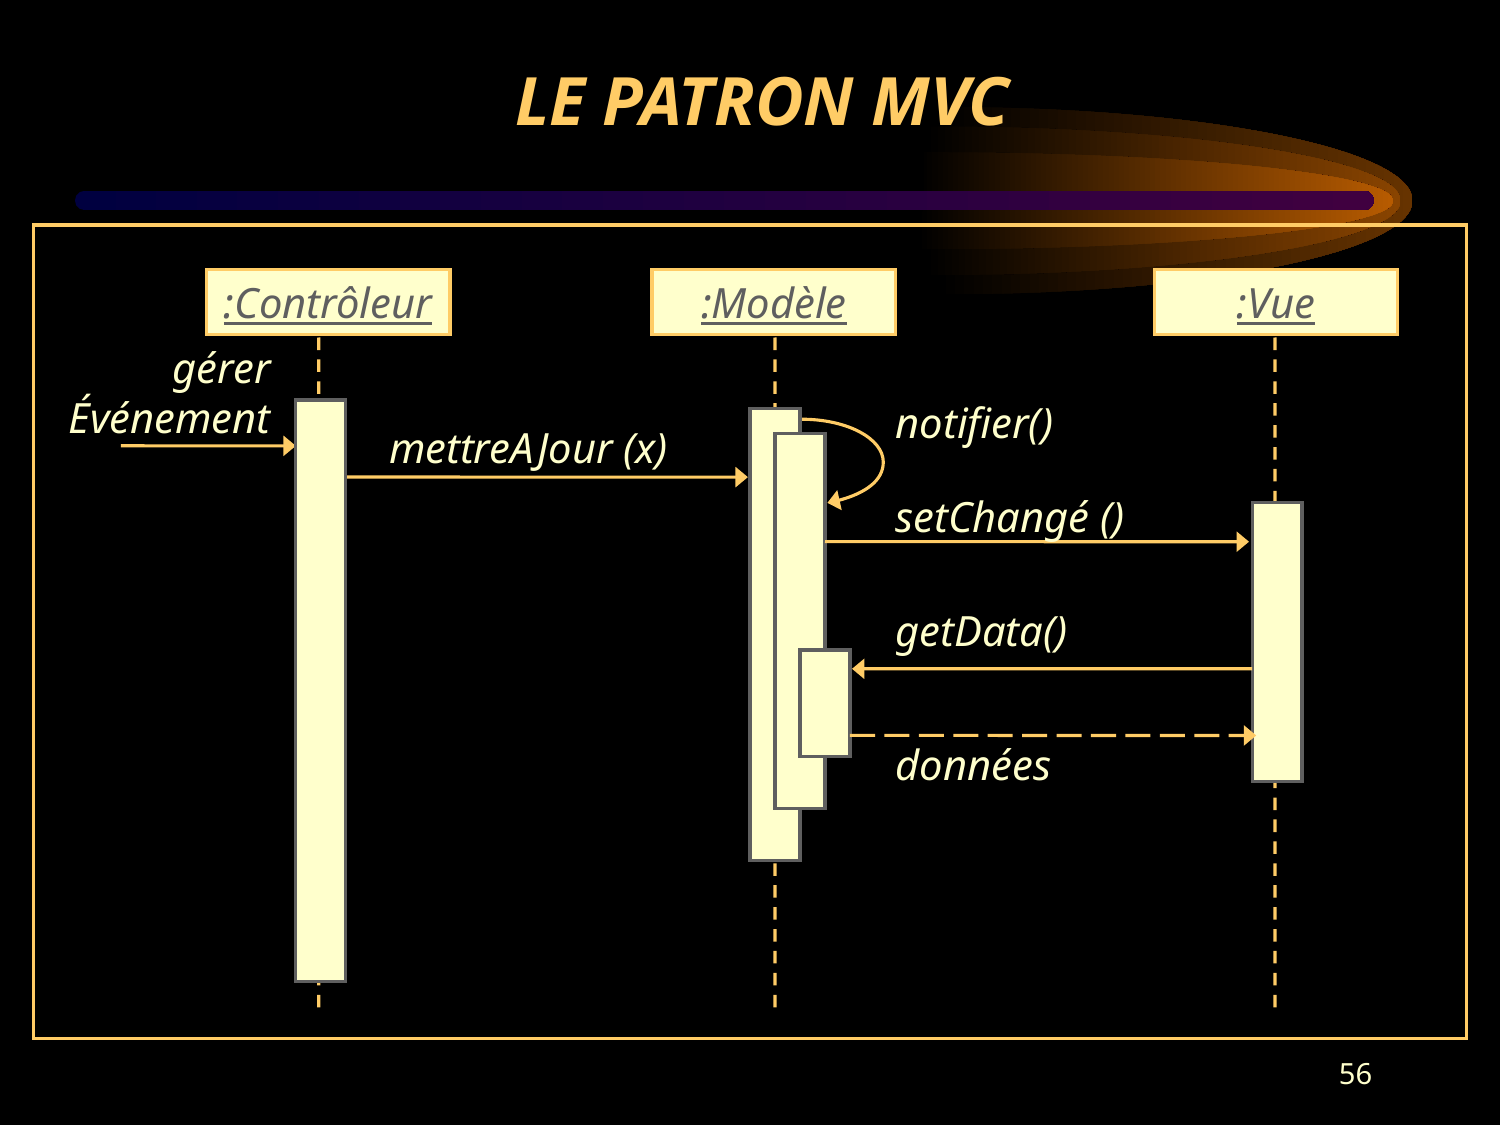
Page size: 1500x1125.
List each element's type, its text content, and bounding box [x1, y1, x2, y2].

text_box [1235, 725, 1257, 746]
text_box [1252, 502, 1303, 782]
text_box [283, 437, 295, 457]
text_box [774, 433, 825, 809]
text_box setChangé () [880, 492, 1212, 548]
title LE PATRON MVC [124, 26, 1401, 215]
text_box [1212, 531, 1249, 553]
text_box [800, 650, 850, 757]
text_box [295, 399, 346, 982]
text_box :Contrôleur [206, 269, 450, 335]
text_box notifier() [880, 398, 1212, 455]
text_box [33, 224, 1467, 1039]
text_box [852, 658, 1253, 680]
text_box [750, 408, 800, 861]
text_box :Vue [1154, 269, 1398, 335]
text_box données [880, 740, 1212, 796]
text_box mettreAJour (x) [374, 423, 706, 480]
text_box getData() [880, 607, 1212, 663]
text_box :Modèle [652, 269, 896, 335]
text_box gérer Événement [53, 334, 286, 450]
text_box [706, 466, 748, 488]
slide_number 56 [1074, 1039, 1388, 1113]
text_box [802, 419, 884, 511]
